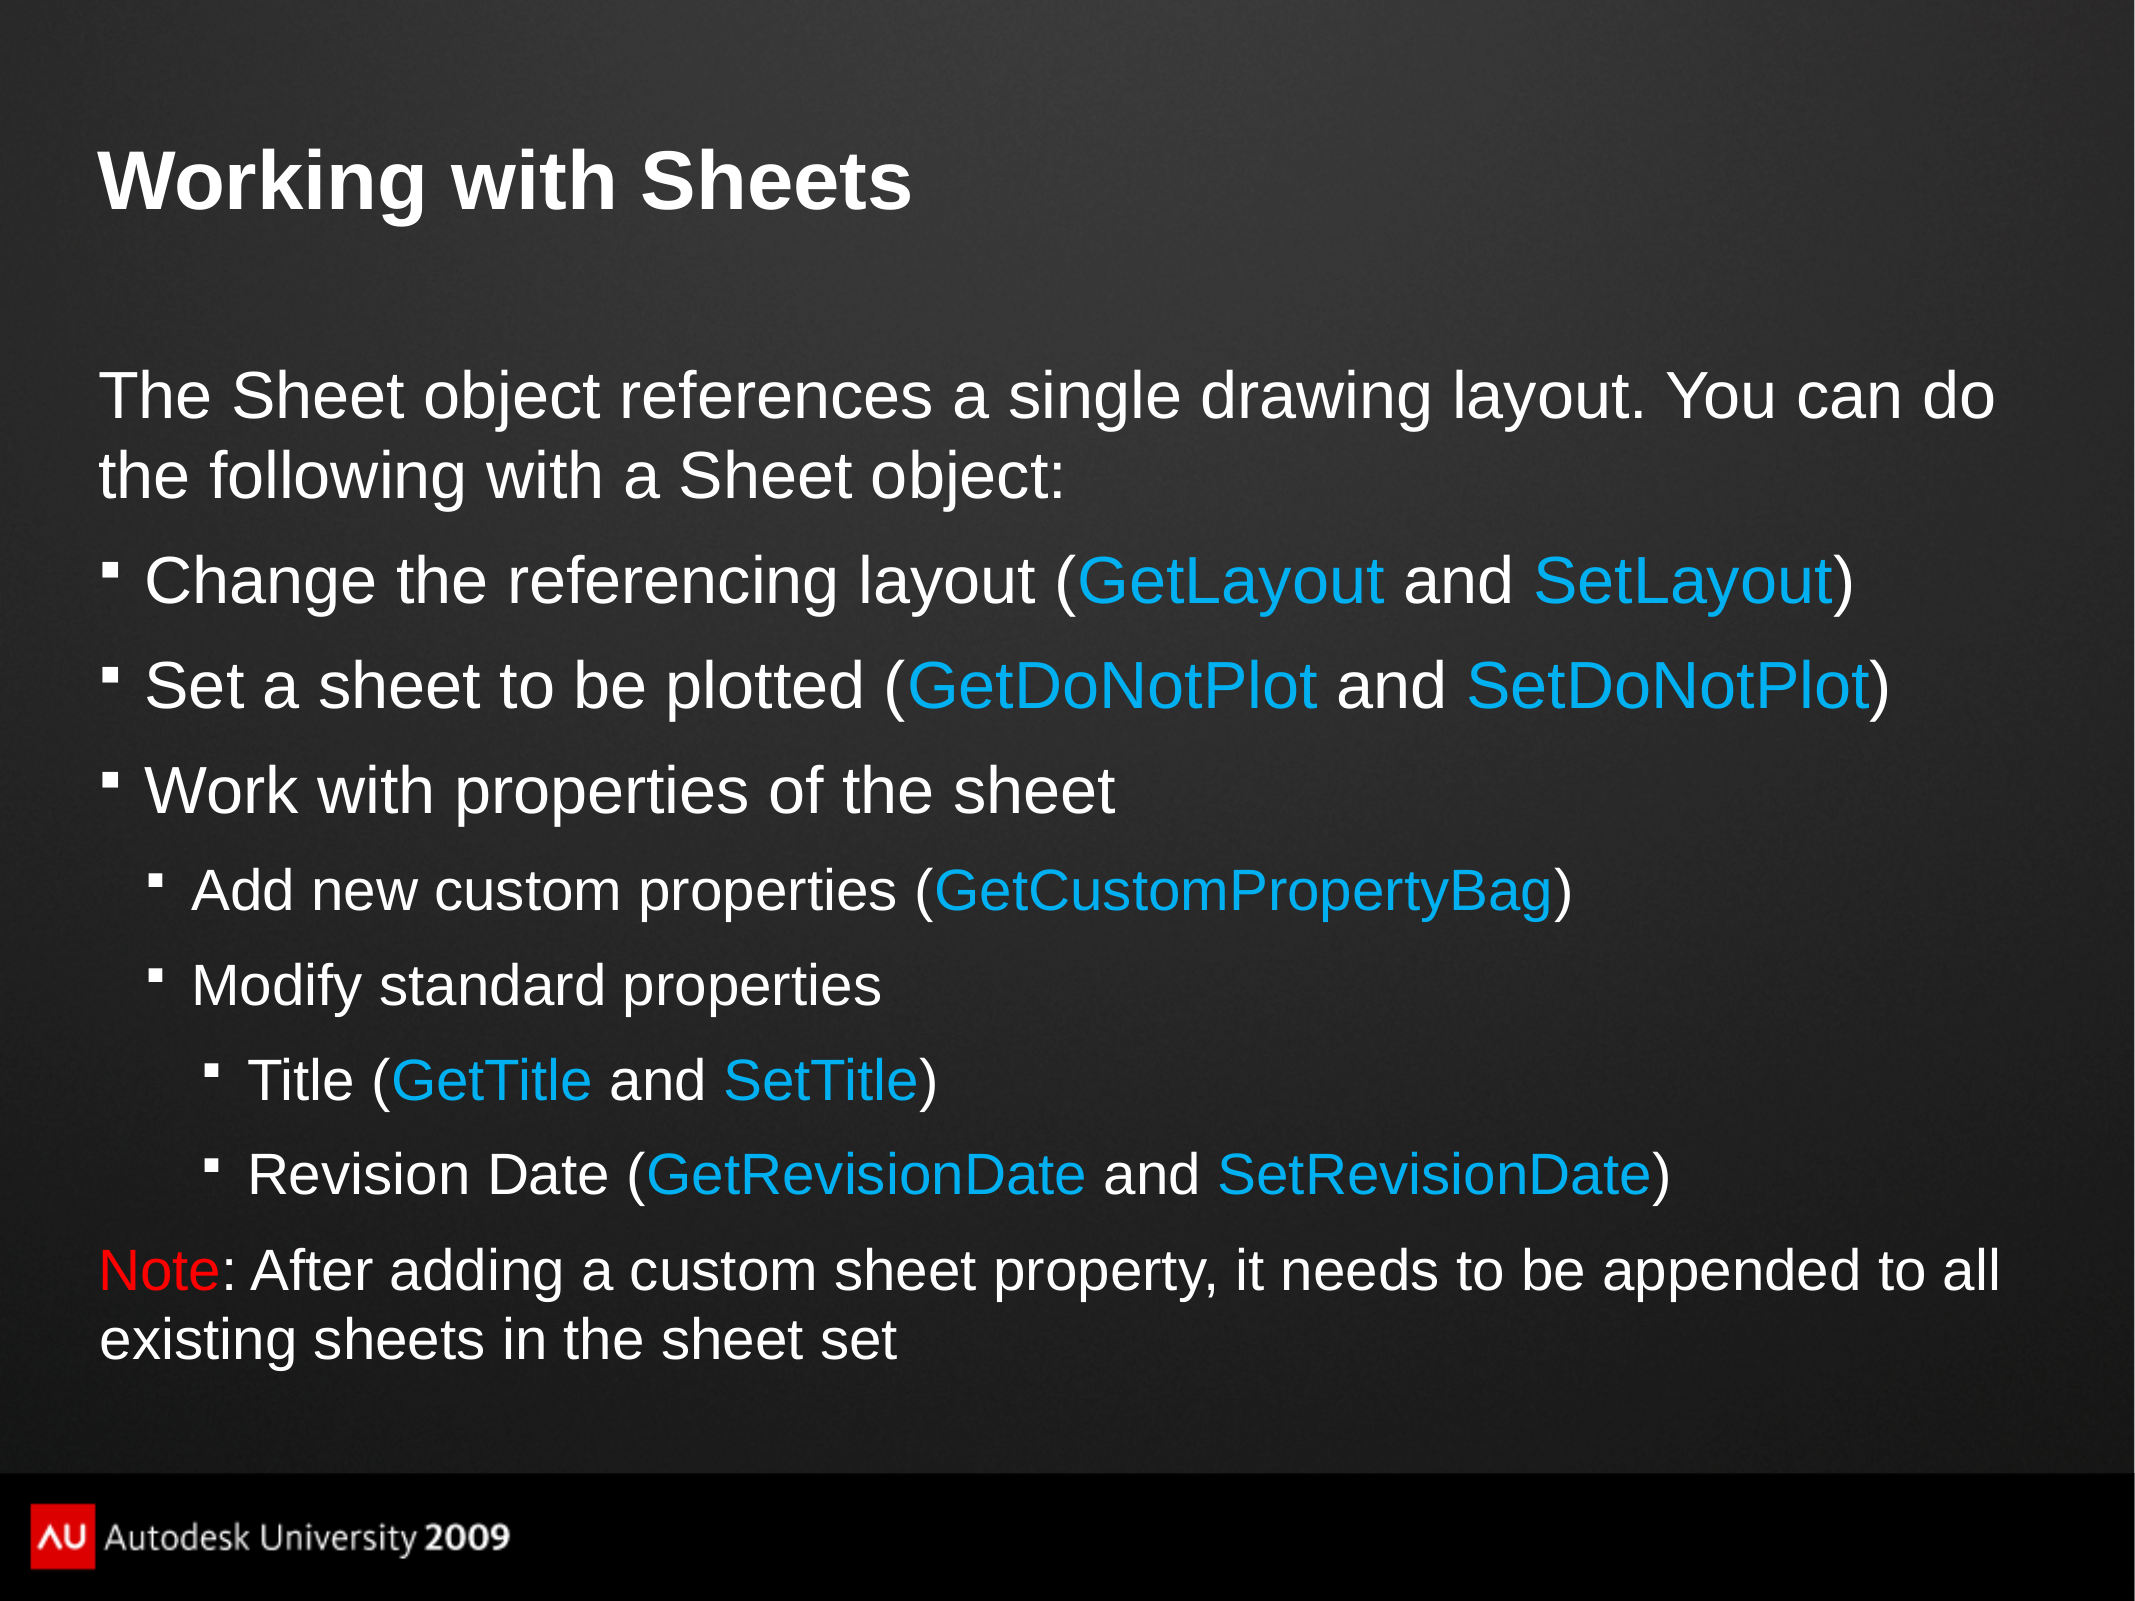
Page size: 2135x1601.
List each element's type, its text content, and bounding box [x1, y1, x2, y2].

title Working with Sheets [96, 59, 2028, 293]
list The Sheet object references a single drawing layout. You can do the following with a Sheet object: Change the referencing layout (GetLayout and SetLayout) Set a sheet to be plotted (GetDoNotPlot and SetDoNotPlot) Work with properties of the sheet Add new custom properties (GetCustomPropertyBag) Modify standard properties Title (GetTitle and SetTitle) Revision Date (GetRevisionDate and SetRevisionDate) Note: After adding a custom sheet property, it needs to be appended to all existing sheets in the sheet set [97, 351, 2081, 1452]
picture [0, 0, 2135, 1601]
